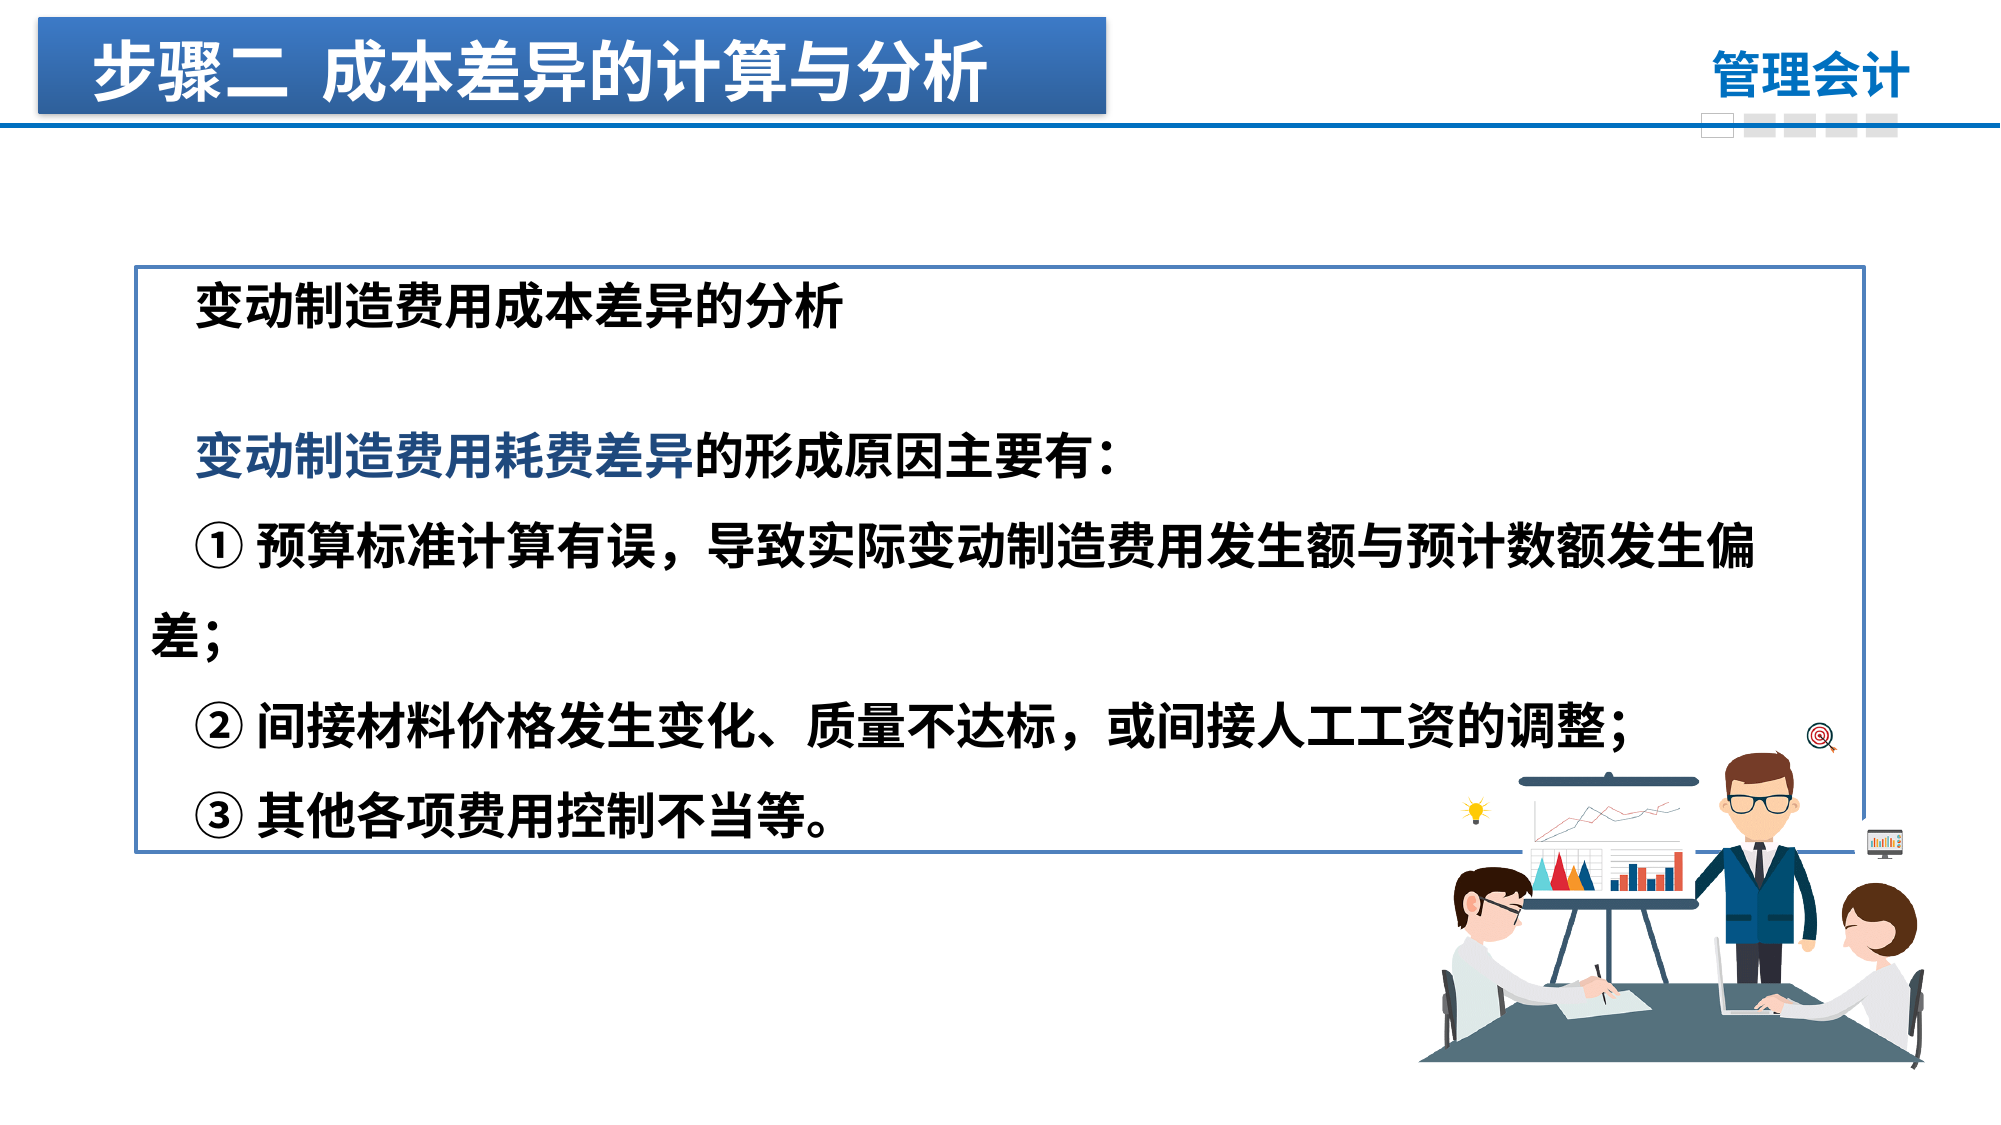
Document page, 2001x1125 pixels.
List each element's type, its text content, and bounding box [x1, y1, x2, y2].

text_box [38, 17, 1107, 119]
text_box 变动制造费用成本差异的分析 变动制造费用耗费差异的形成原因主要有： ①预算标准计算有误，导致实际变动制造费用发生额与预计数额发生偏差； ②间接材料价格发生变化、质量不达标，或间接人工工资的调整； ③其他各项费用控制不当等。 [134, 265, 1866, 854]
picture [1418, 707, 1925, 1070]
